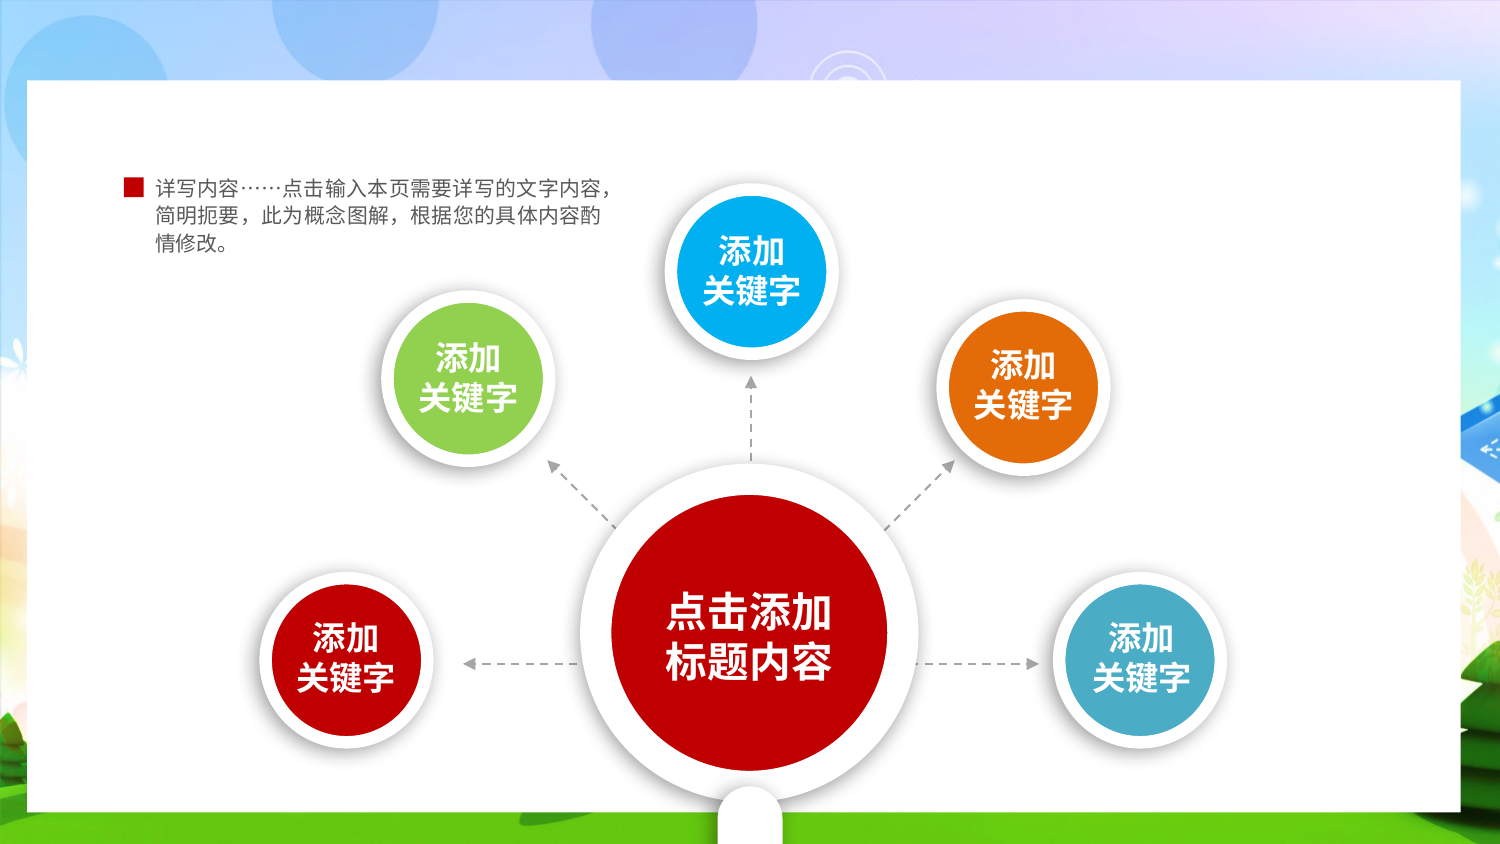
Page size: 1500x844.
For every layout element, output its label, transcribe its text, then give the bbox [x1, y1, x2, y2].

text_box [282, 576, 411, 607]
text_box [668, 231, 679, 312]
text_box [420, 621, 430, 700]
text_box [959, 303, 1088, 334]
text_box [542, 340, 552, 418]
text_box [263, 621, 273, 700]
text_box [1057, 618, 1068, 703]
text_box [1097, 348, 1107, 427]
text_box [1216, 626, 1223, 694]
text_box [826, 234, 835, 310]
text_box [399, 426, 537, 463]
text_box 添加 关键字 [395, 327, 542, 426]
text_box [683, 320, 820, 356]
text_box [595, 478, 904, 844]
text_box [685, 187, 819, 221]
text_box [940, 348, 950, 427]
text_box [1075, 576, 1205, 607]
text_box 添加 关键字 [679, 221, 826, 320]
text_box [385, 339, 395, 418]
text_box 添加 关键字 [950, 334, 1097, 433]
picture [0, 0, 1500, 844]
text_box [402, 294, 534, 327]
text_box [1071, 707, 1209, 745]
text_box 添加 关键字 [1068, 607, 1216, 707]
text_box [123, 173, 603, 257]
text_box [277, 707, 416, 745]
text_box [953, 433, 1094, 472]
text_box 添加 关键字 [273, 607, 420, 707]
